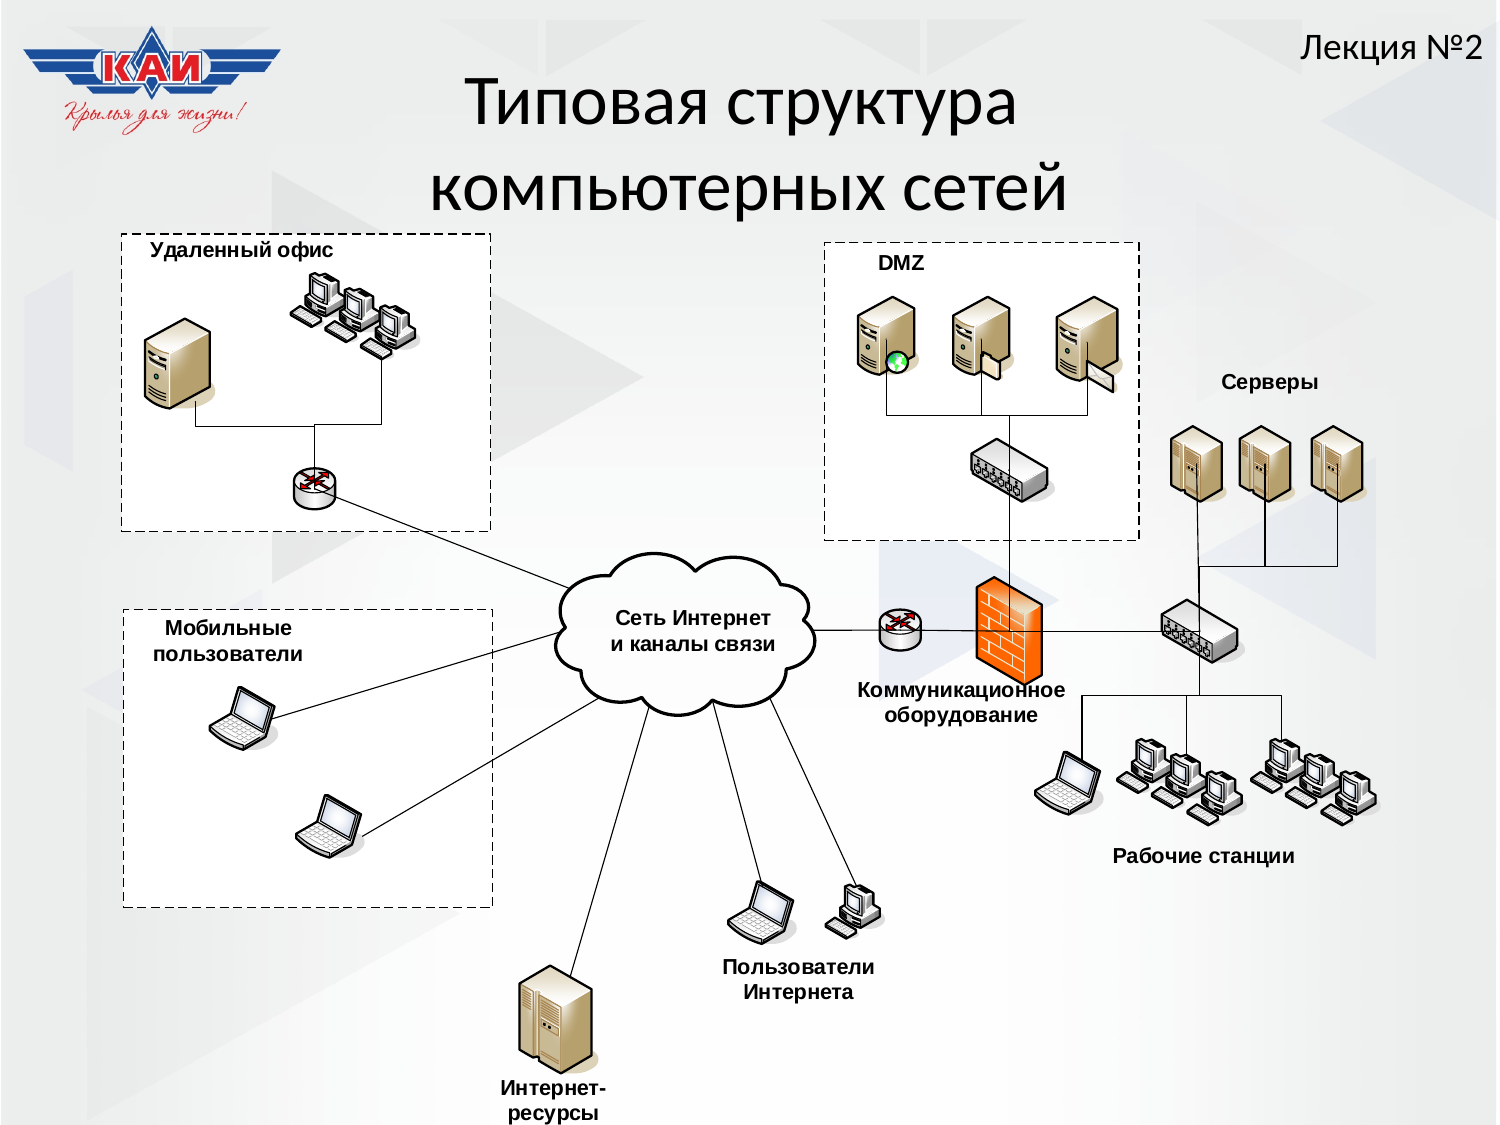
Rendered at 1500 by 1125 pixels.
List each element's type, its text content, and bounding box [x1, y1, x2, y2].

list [119, 231, 1381, 1125]
picture [0, 0, 1500, 1125]
title Типовая структура компьютерных сетей [75, 45, 1425, 233]
text_box Лекция №2 [1285, 14, 1499, 75]
